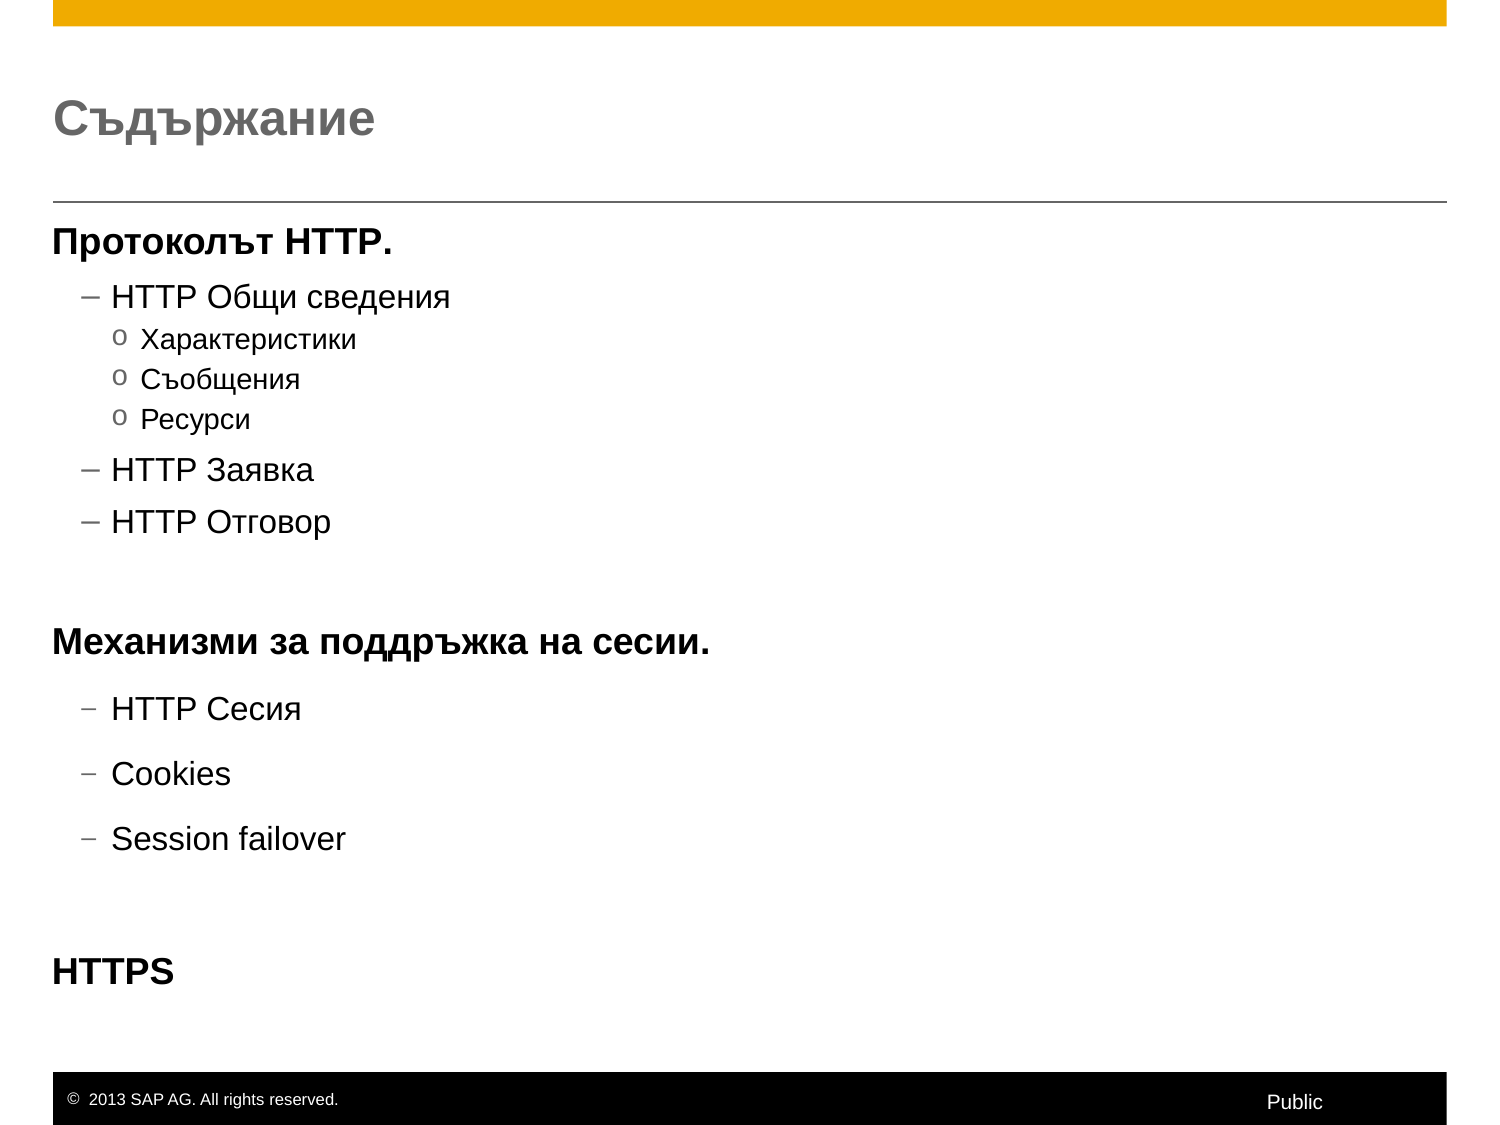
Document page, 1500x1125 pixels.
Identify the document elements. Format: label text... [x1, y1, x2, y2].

title Съдържание [53, 53, 1447, 178]
list Протоколът HTTP. HTTP Общи сведения Характеристики Съобщения Ресурси HTTP Заявка HTTP Отговор Механизми за поддръжка на сесии. HTTP Сесия Cookies Session failover HTTPS [51, 217, 1446, 1017]
